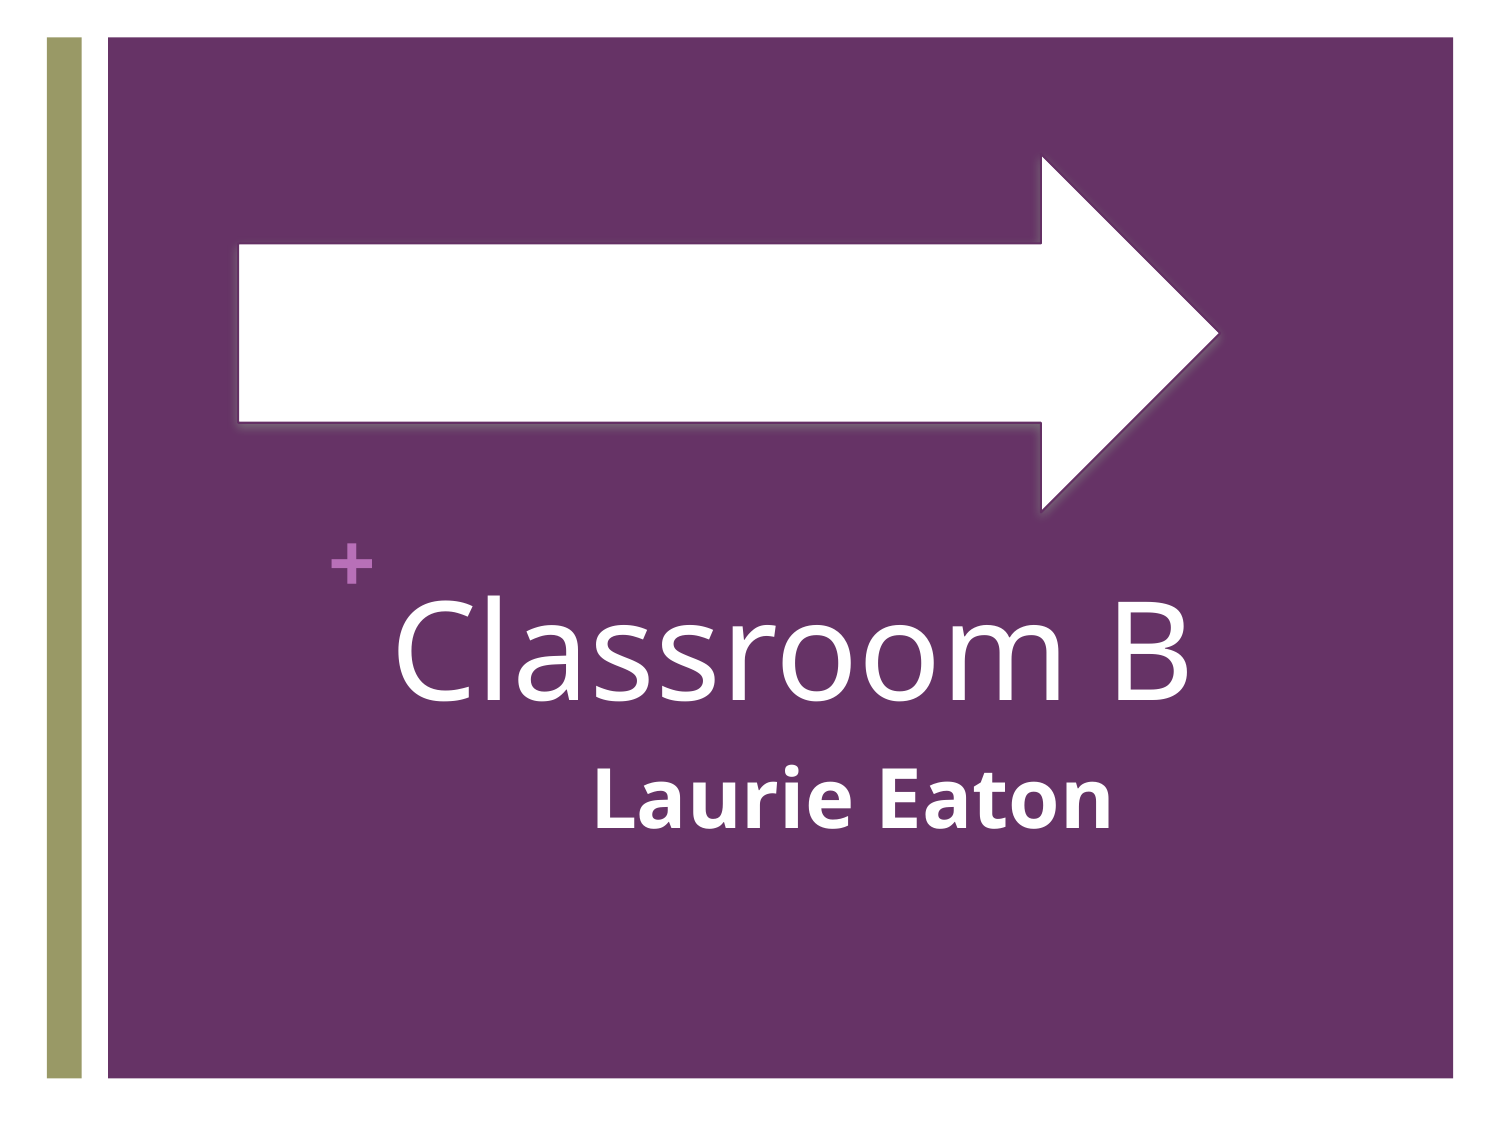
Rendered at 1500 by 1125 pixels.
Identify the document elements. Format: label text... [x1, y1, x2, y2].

title Classroom B [375, 512, 1439, 736]
list Laurie Eaton [575, 737, 1500, 984]
text_box [237, 152, 1221, 514]
